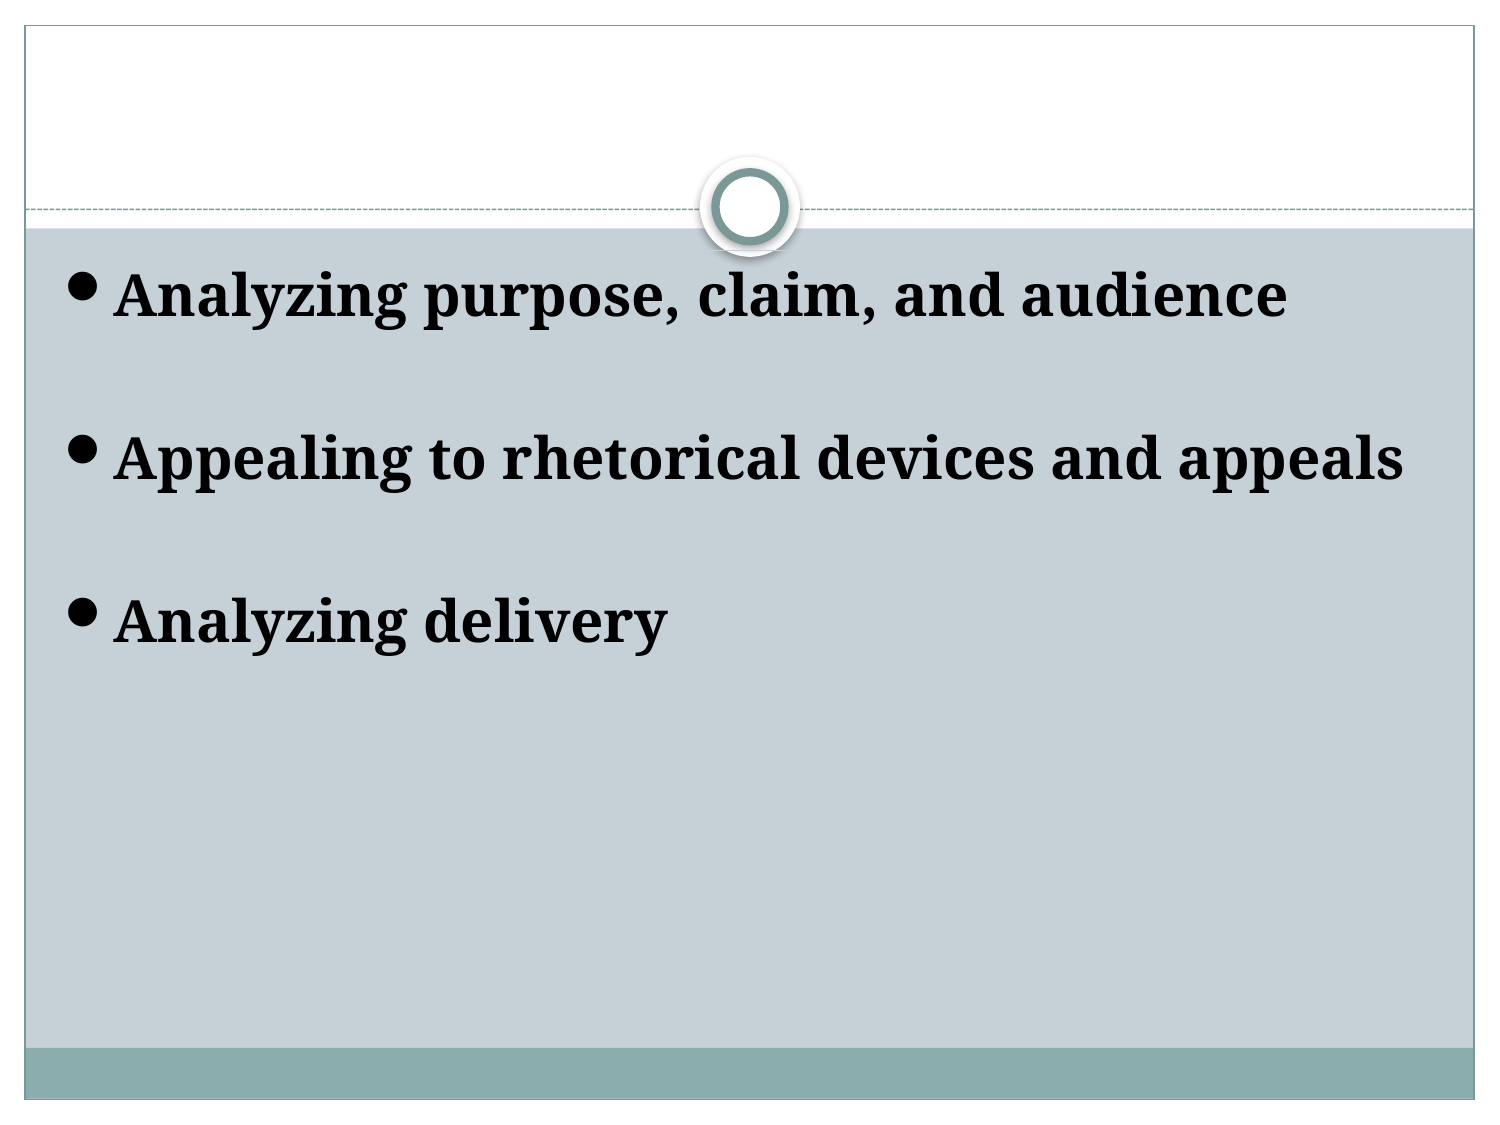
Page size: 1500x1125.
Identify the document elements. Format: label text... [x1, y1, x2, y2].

list Analyzing purpose, claim, and audience Appealing to rhetorical devices and appeals Analyzing delivery [49, 250, 1445, 1001]
